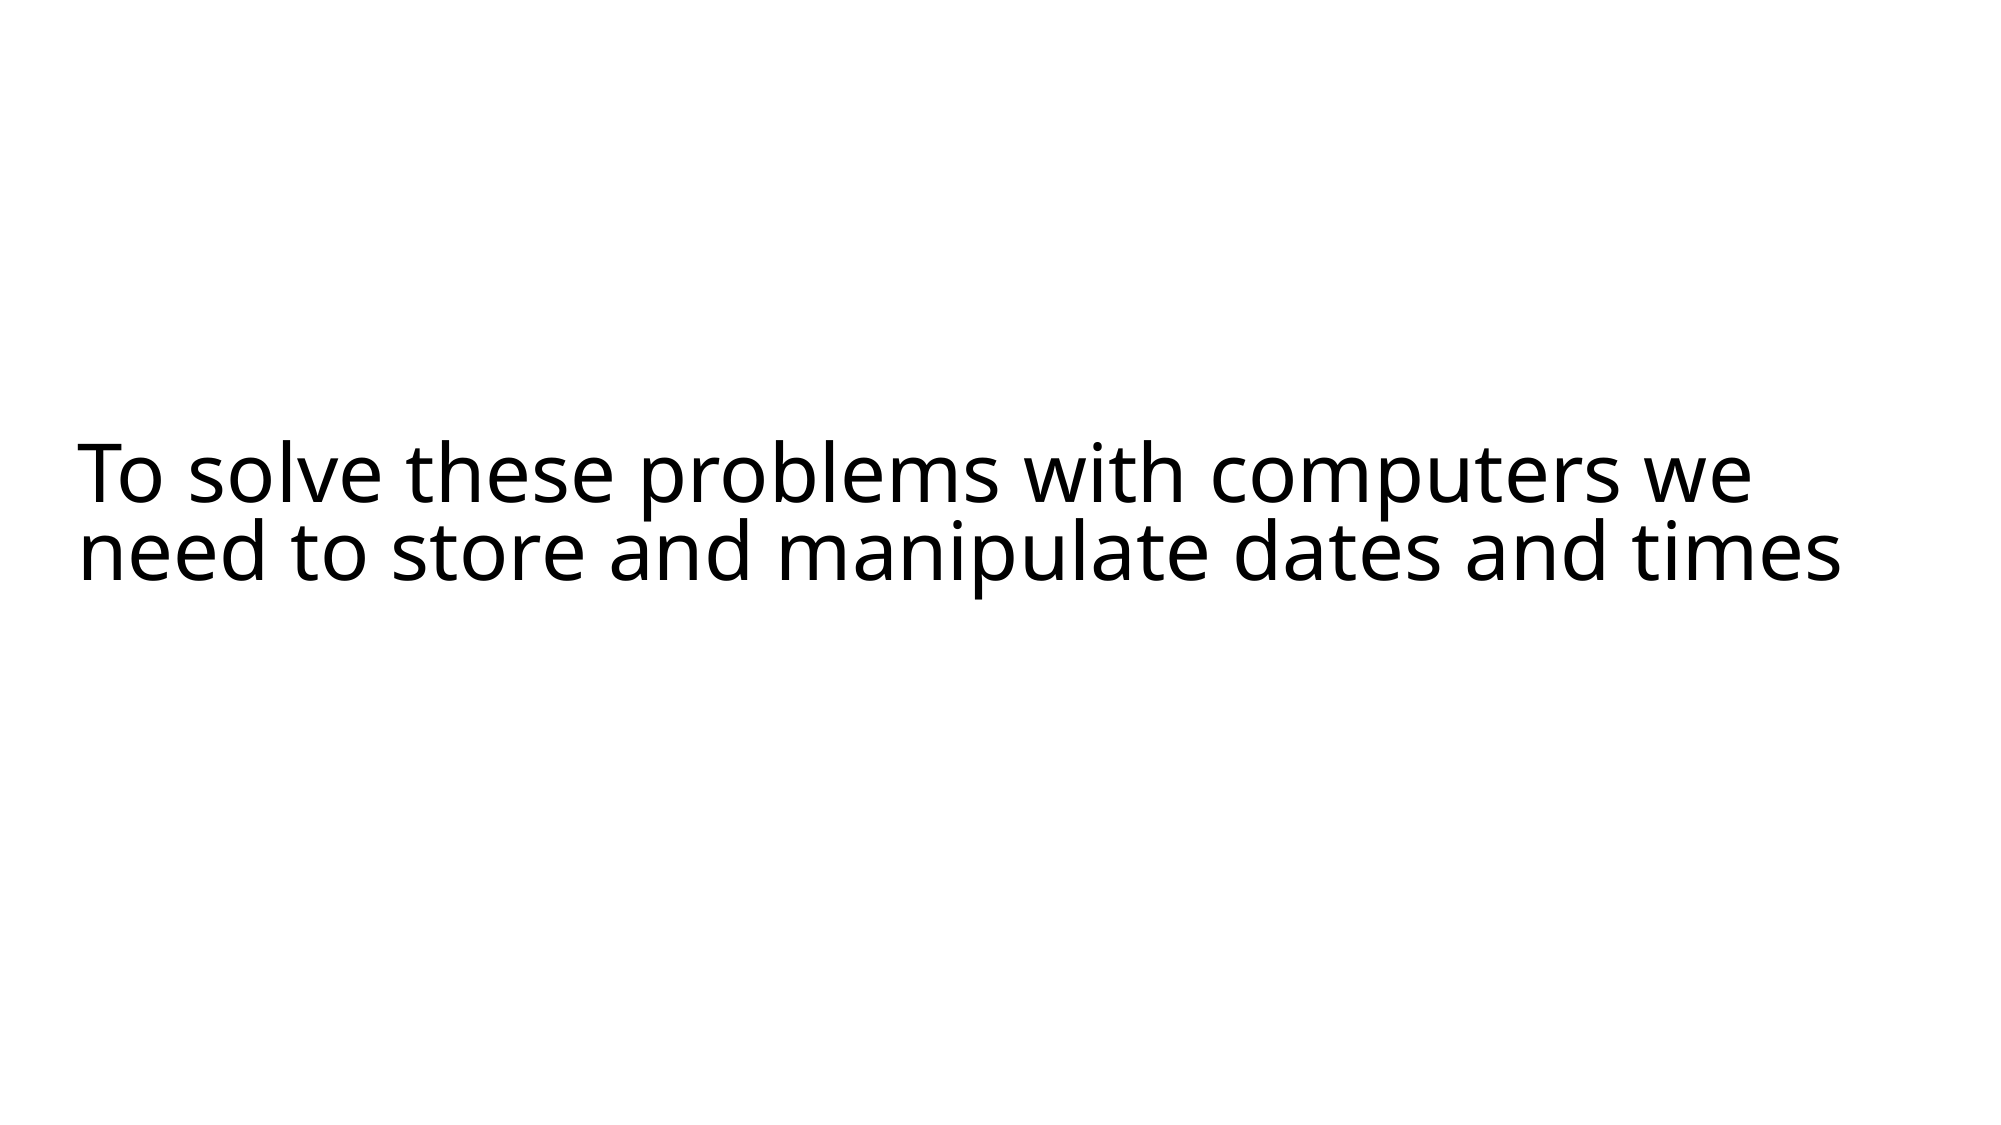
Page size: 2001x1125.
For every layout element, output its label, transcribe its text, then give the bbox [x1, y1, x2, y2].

title To solve these problems with computers we need to store and manipulate dates and times [62, 431, 1953, 607]
